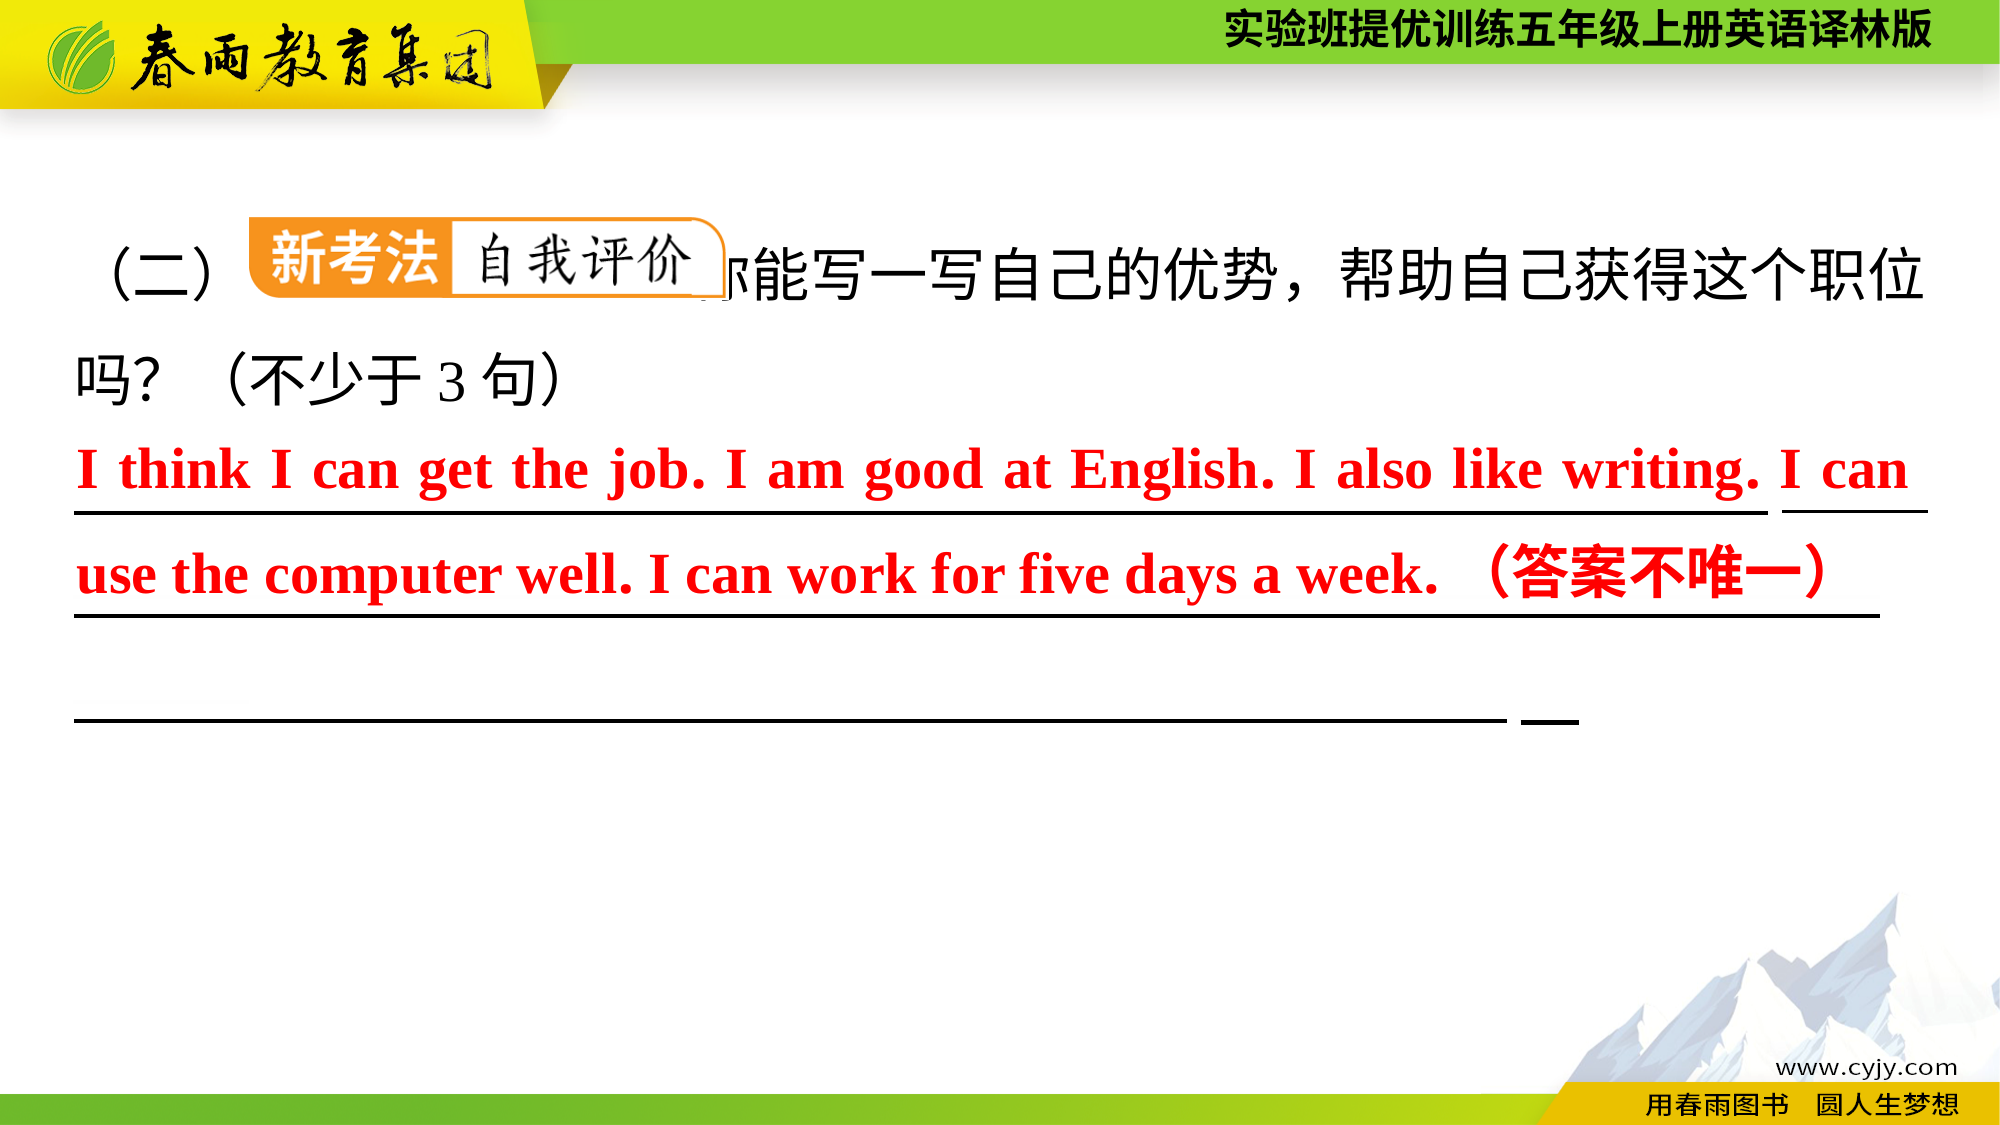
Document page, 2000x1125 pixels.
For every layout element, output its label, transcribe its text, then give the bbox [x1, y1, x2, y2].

text_box I think I can get the job. I am good at English. I also like writing. I can use the computer well. I can work for five days a week.（答案不唯一） [61, 388, 1924, 613]
list （二） 你能写一写自己的优势，帮助自己获得这个职位吗？（不少于3句） _____——————————————————————————————————___________________________________________ [59, 195, 1944, 635]
picture [0, 0, 2000, 1125]
